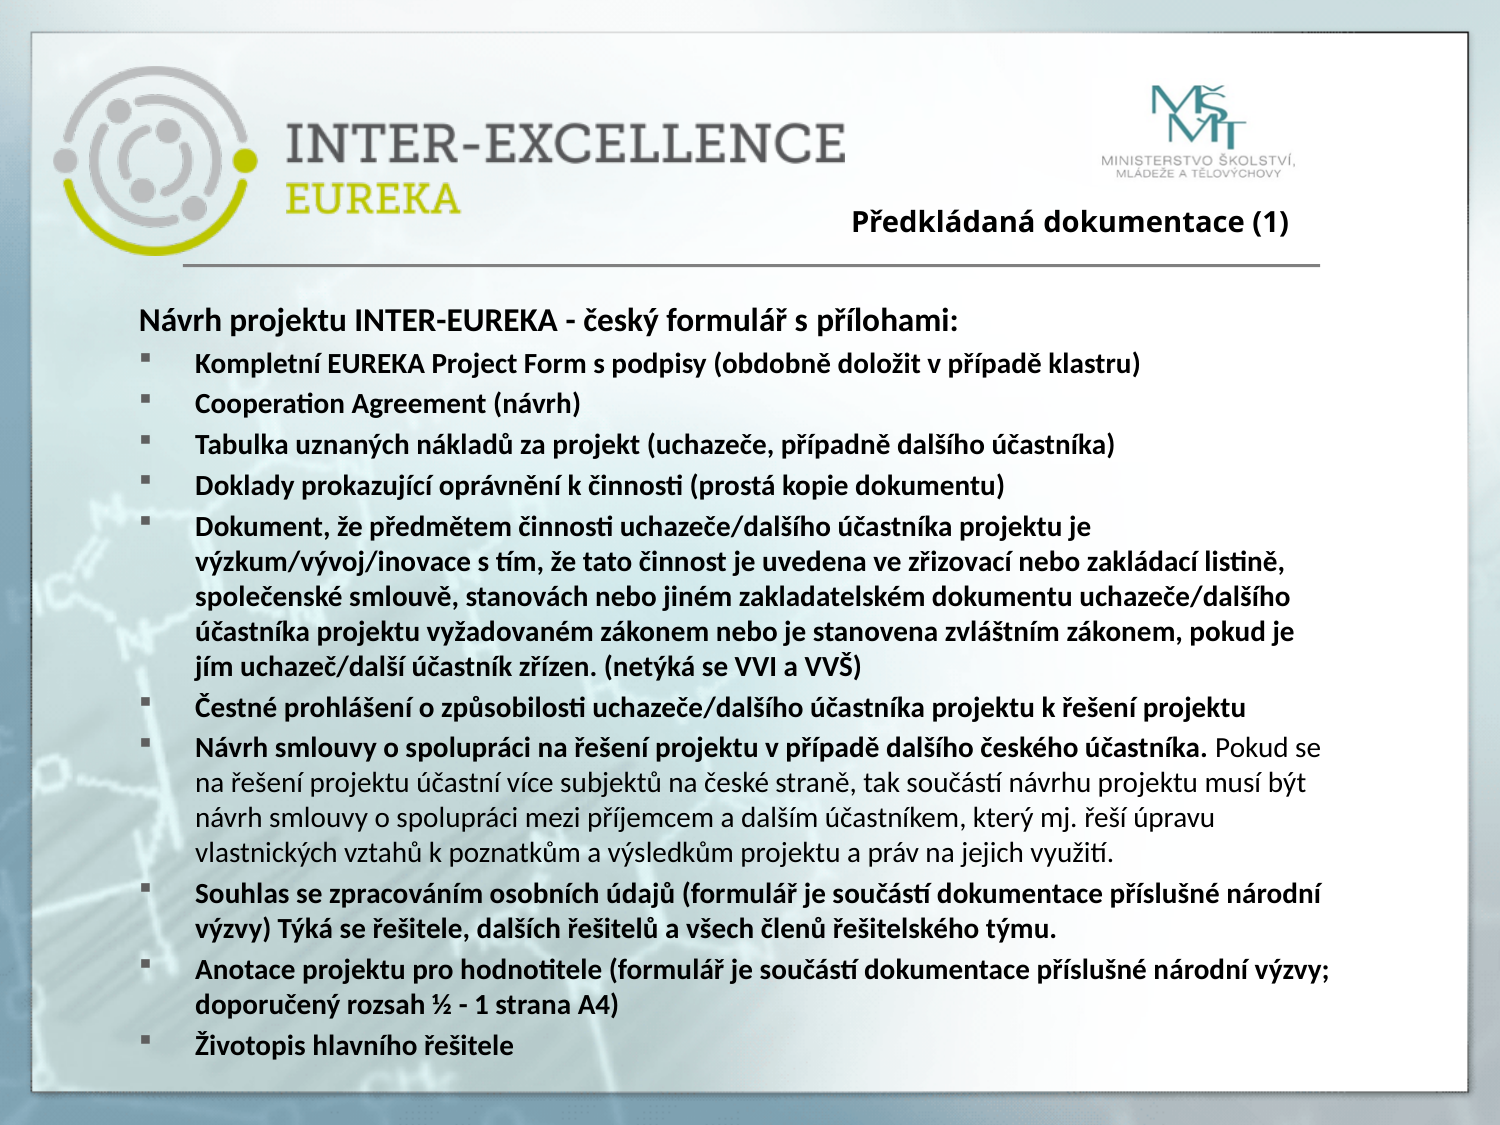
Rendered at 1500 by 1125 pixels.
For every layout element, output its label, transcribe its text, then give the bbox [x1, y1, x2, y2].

text_box Předkládaná dokumentace (1) [849, 196, 1305, 246]
picture [0, 0, 1500, 1125]
list Návrh projektu INTER-EUREKA - český formulář s přílohami: Kompletní EUREKA Project Form s podpisy (obdobně doložit v případě klastru) Cooperation Agreement (návrh) Tabulka uznaných nákladů za projekt (uchazeče, případně dalšího účastníka) Doklady prokazující oprávnění k činnosti (prostá kopie dokumentu) Dokument, že předmětem činnosti uchazeče/dalšího účastníka projektu je výzkum/vývoj/inovace s tím, že tato činnost je uvedena ve zřizovací nebo zakládací listině, společenské smlouvě, stanovách nebo jiném zakladatelském dokumentu uchazeče/dalšího účastníka projektu vyžadovaném zákonem nebo je stanovena zvláštním zákonem, pokud je jím uchazeč/další účastník zřízen. (netýká se VVI a VVŠ) Čestné prohlášení o způsobilosti uchazeče/dalšího účastníka projektu k řešení projektu Návrh smlouvy o spolupráci na řešení projektu v případě dalšího českého účastníka. Pokud se na řešení projektu účastní více subjektů na české straně, tak součástí návrhu projektu musí být návrh smlouvy o spolupráci mezi příjemcem a dalším účastníkem, který mj. řeší úpravu vlastnických vztahů k poznatkům a výsledkům projektu a práv na jejich využití. Souhlas se zpracováním osobních údajů (formulář je součástí dokumentace příslušné národní výzvy) Týká se řešitele, dalších řešitelů a všech členů řešitelského týmu. Anotace projektu pro hodnotitele (formulář je součástí dokumentace příslušné národní výzvy; doporučený rozsah ½ - 1 strana A4) Životopis hlavního řešitele [123, 290, 1353, 988]
